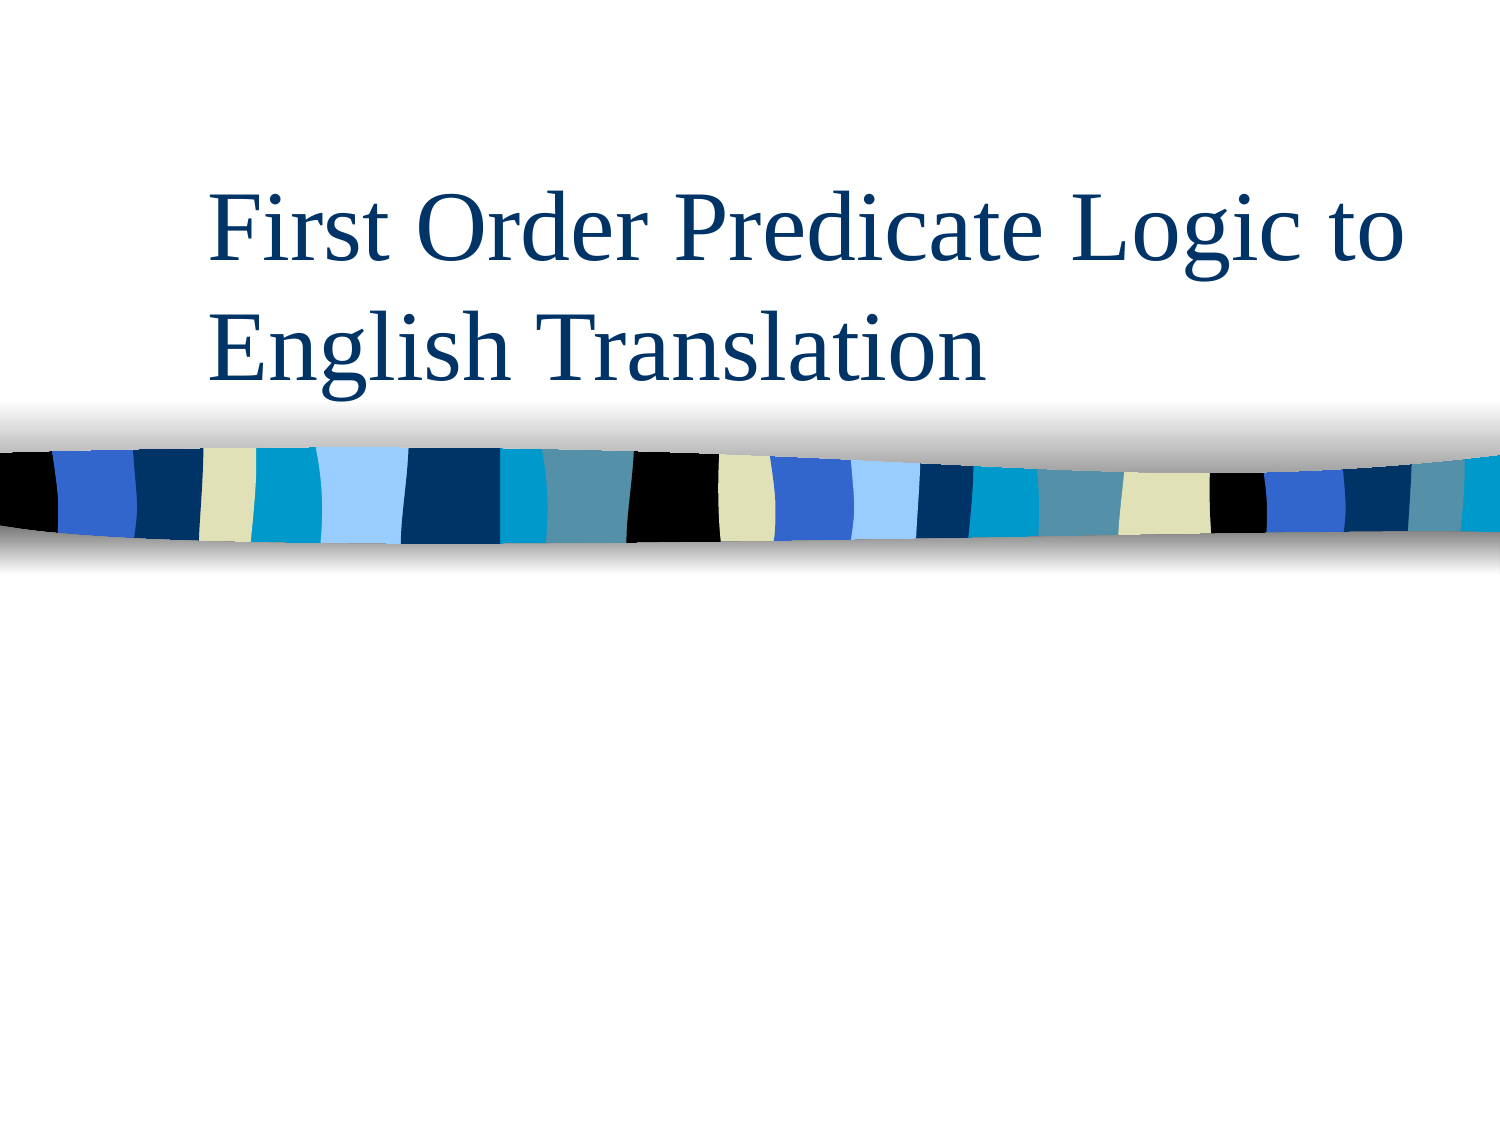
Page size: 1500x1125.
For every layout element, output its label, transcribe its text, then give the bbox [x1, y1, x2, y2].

title First Order Predicate Logic to English Translation [192, 152, 1468, 408]
